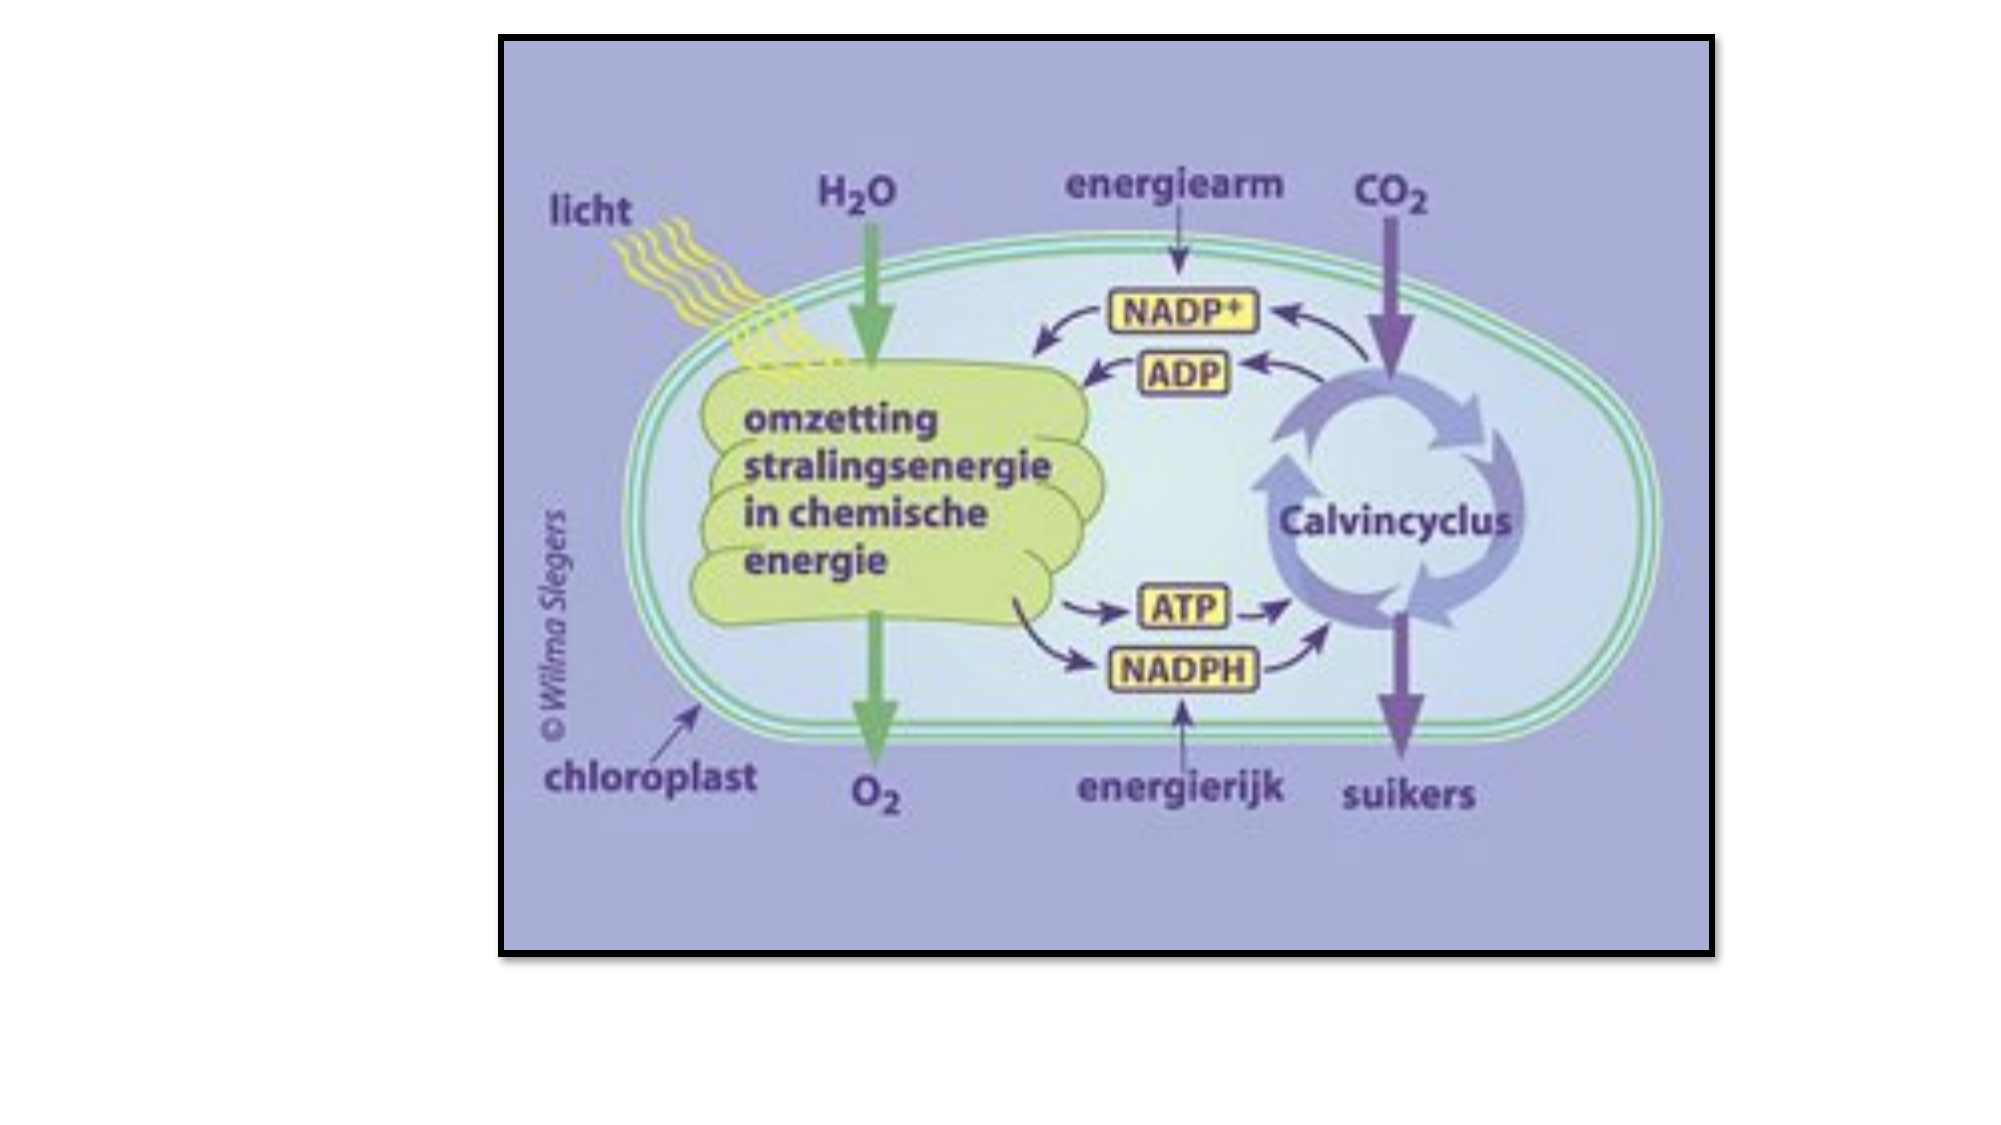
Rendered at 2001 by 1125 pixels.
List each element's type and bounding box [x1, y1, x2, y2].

picture [503, 40, 1709, 951]
